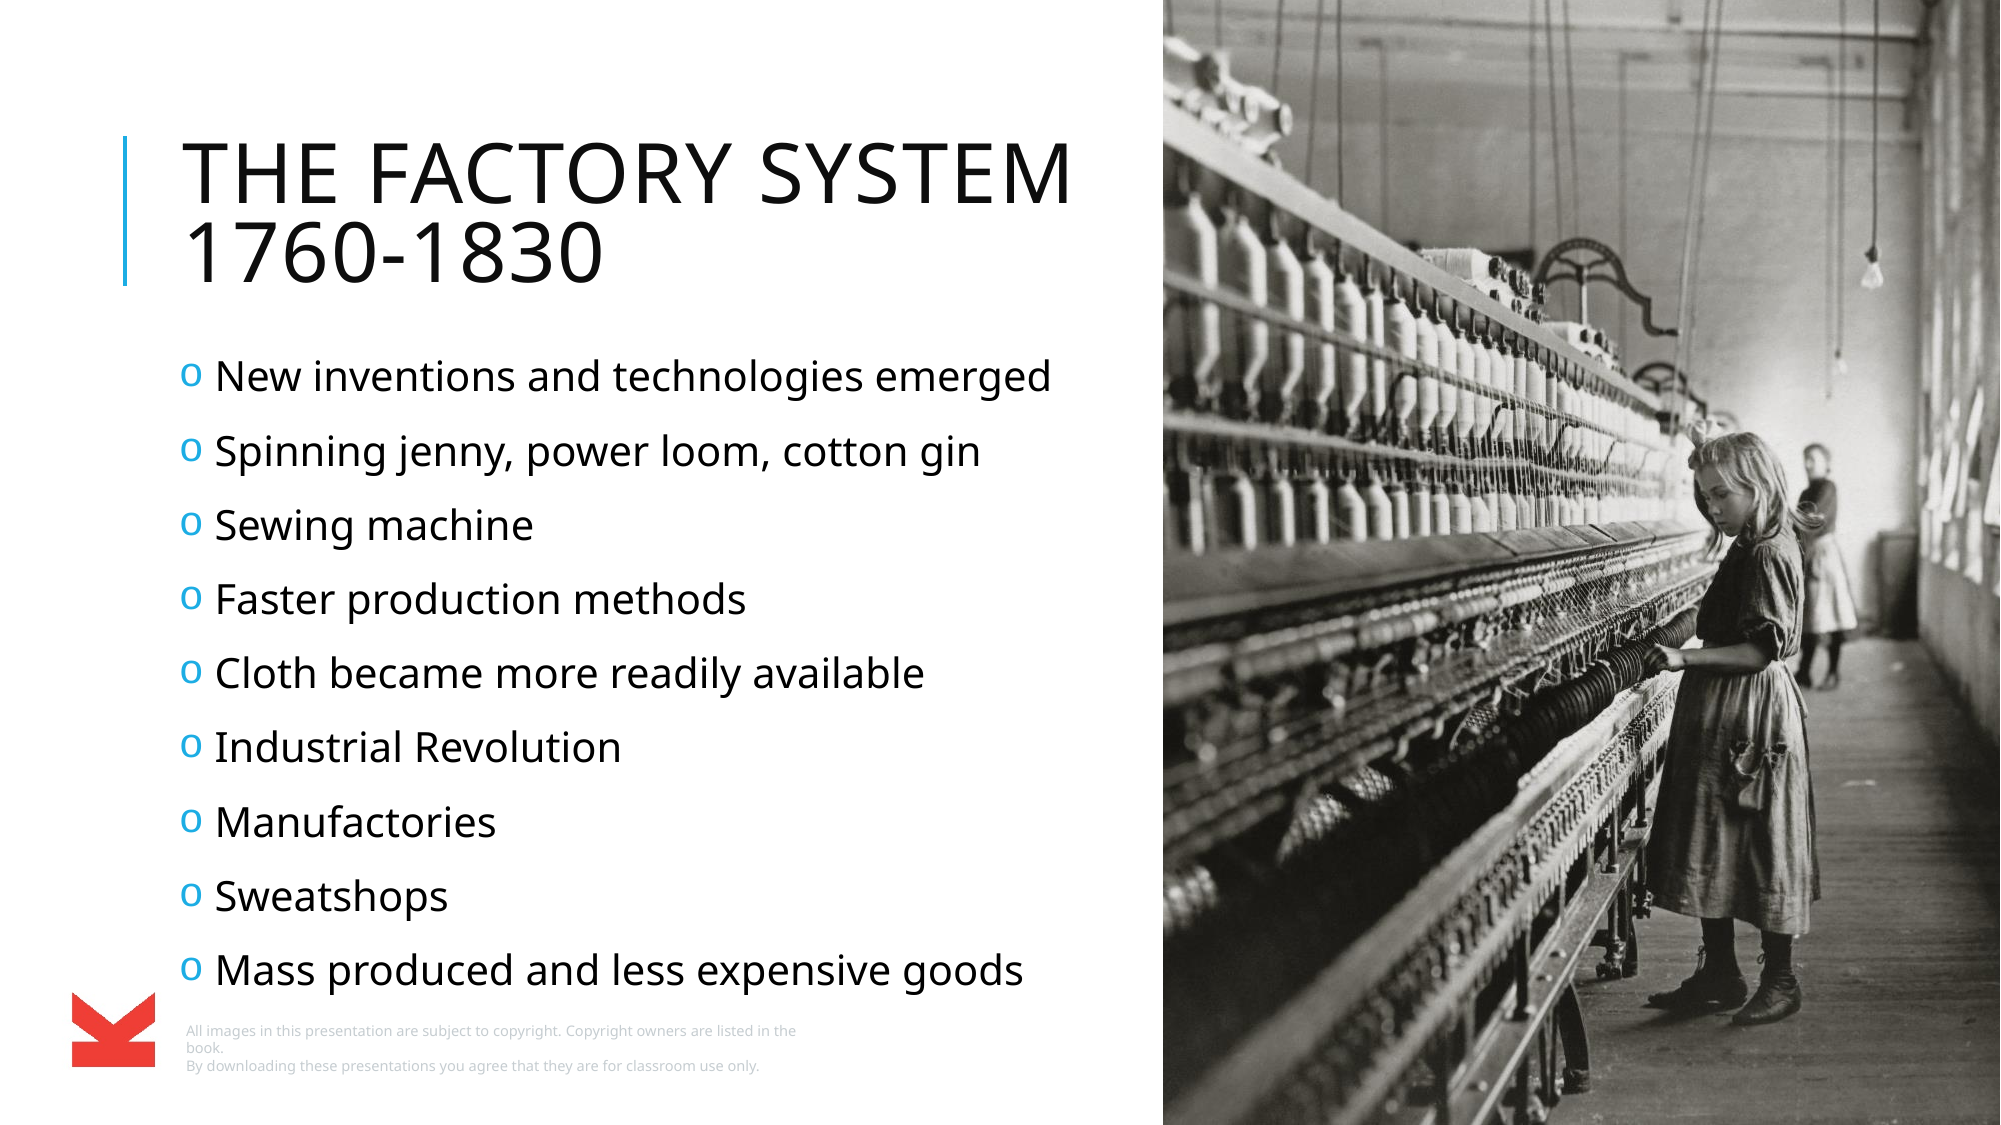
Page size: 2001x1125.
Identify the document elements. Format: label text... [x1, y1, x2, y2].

list New inventions and technologies emerged Spinning jenny, power loom, cotton gin Sewing machine Faster production methods Cloth became more readily available Industrial Revolution Manufactories Sweatshops Mass produced and less expensive goods [171, 348, 1156, 1009]
text_box All images in this presentation are subject to copyright. Copyright owners are listed in the book. By downloading these presentations you agree that they are for classroom use only. [180, 1014, 839, 1082]
picture [50, 970, 175, 1095]
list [1162, 0, 2000, 1125]
title The Factory System 1760-1830 [168, 96, 1156, 342]
